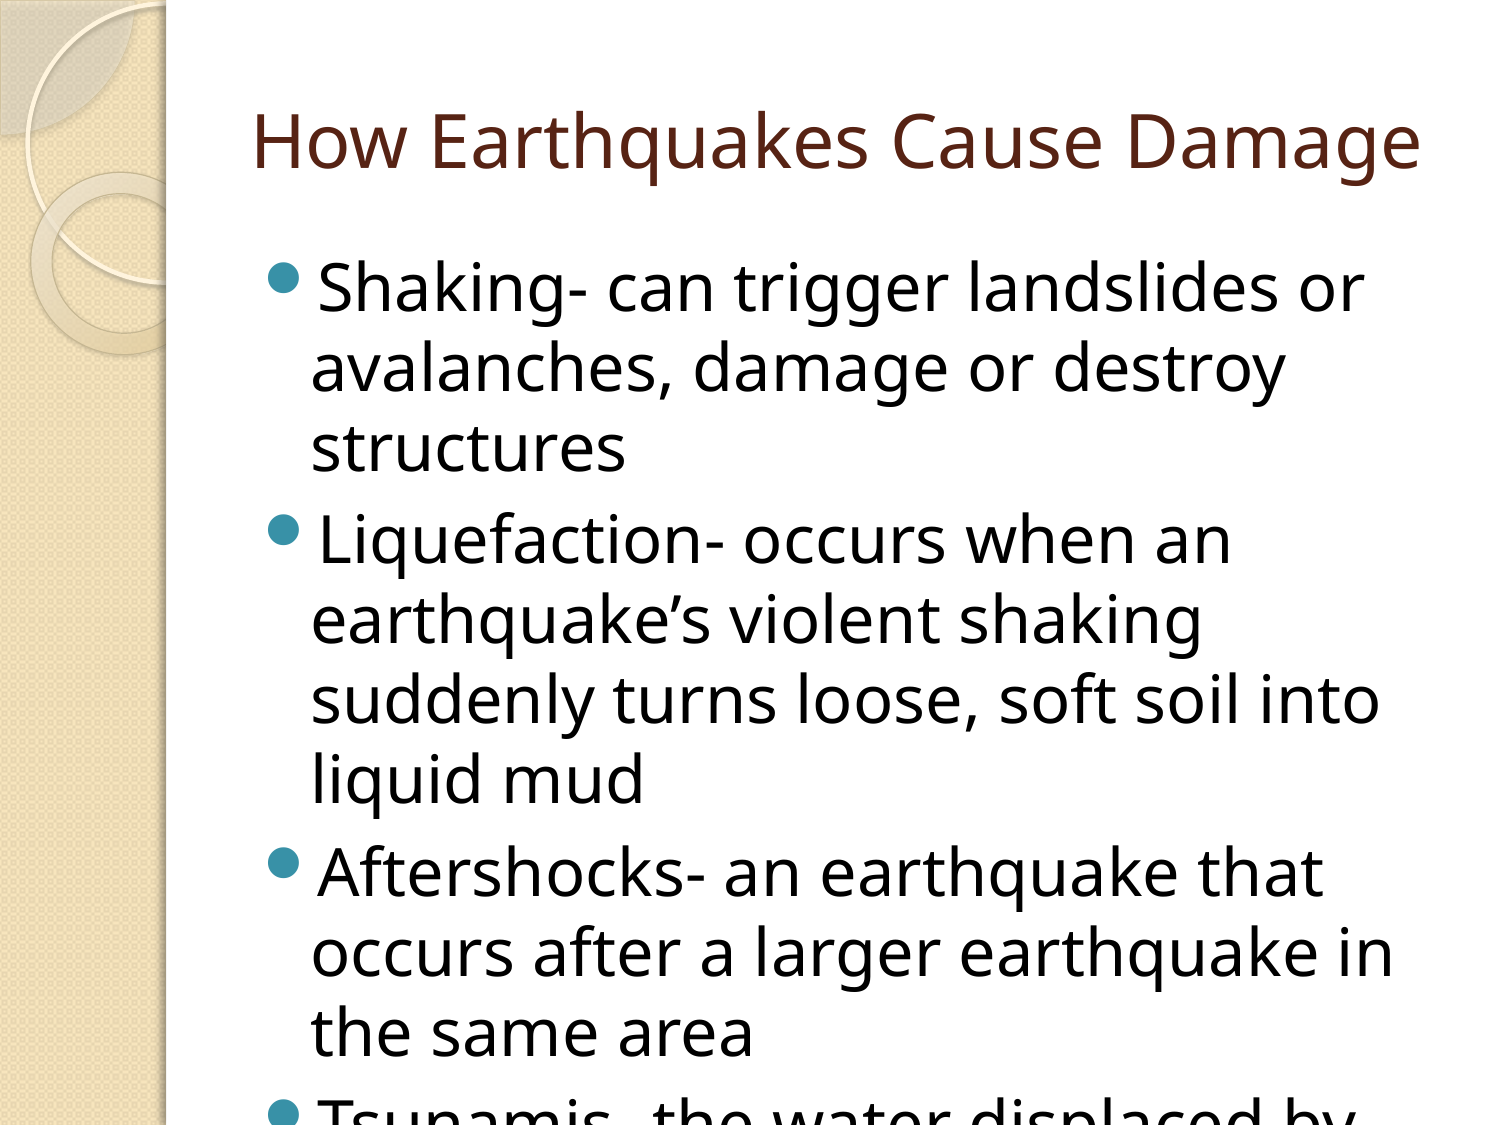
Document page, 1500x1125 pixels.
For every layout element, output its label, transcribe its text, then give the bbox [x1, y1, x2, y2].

title How Earthquakes Cause Damage [235, 45, 1466, 233]
list Shaking- can trigger landslides or avalanches, damage or destroy structures Liquefaction- occurs when an earthquake’s violent shaking suddenly turns loose, soft soil into liquid mud Aftershocks- an earthquake that occurs after a larger earthquake in the same area Tsunamis- the water displaced by the earthquake can form a large wave [235, 237, 1466, 1025]
